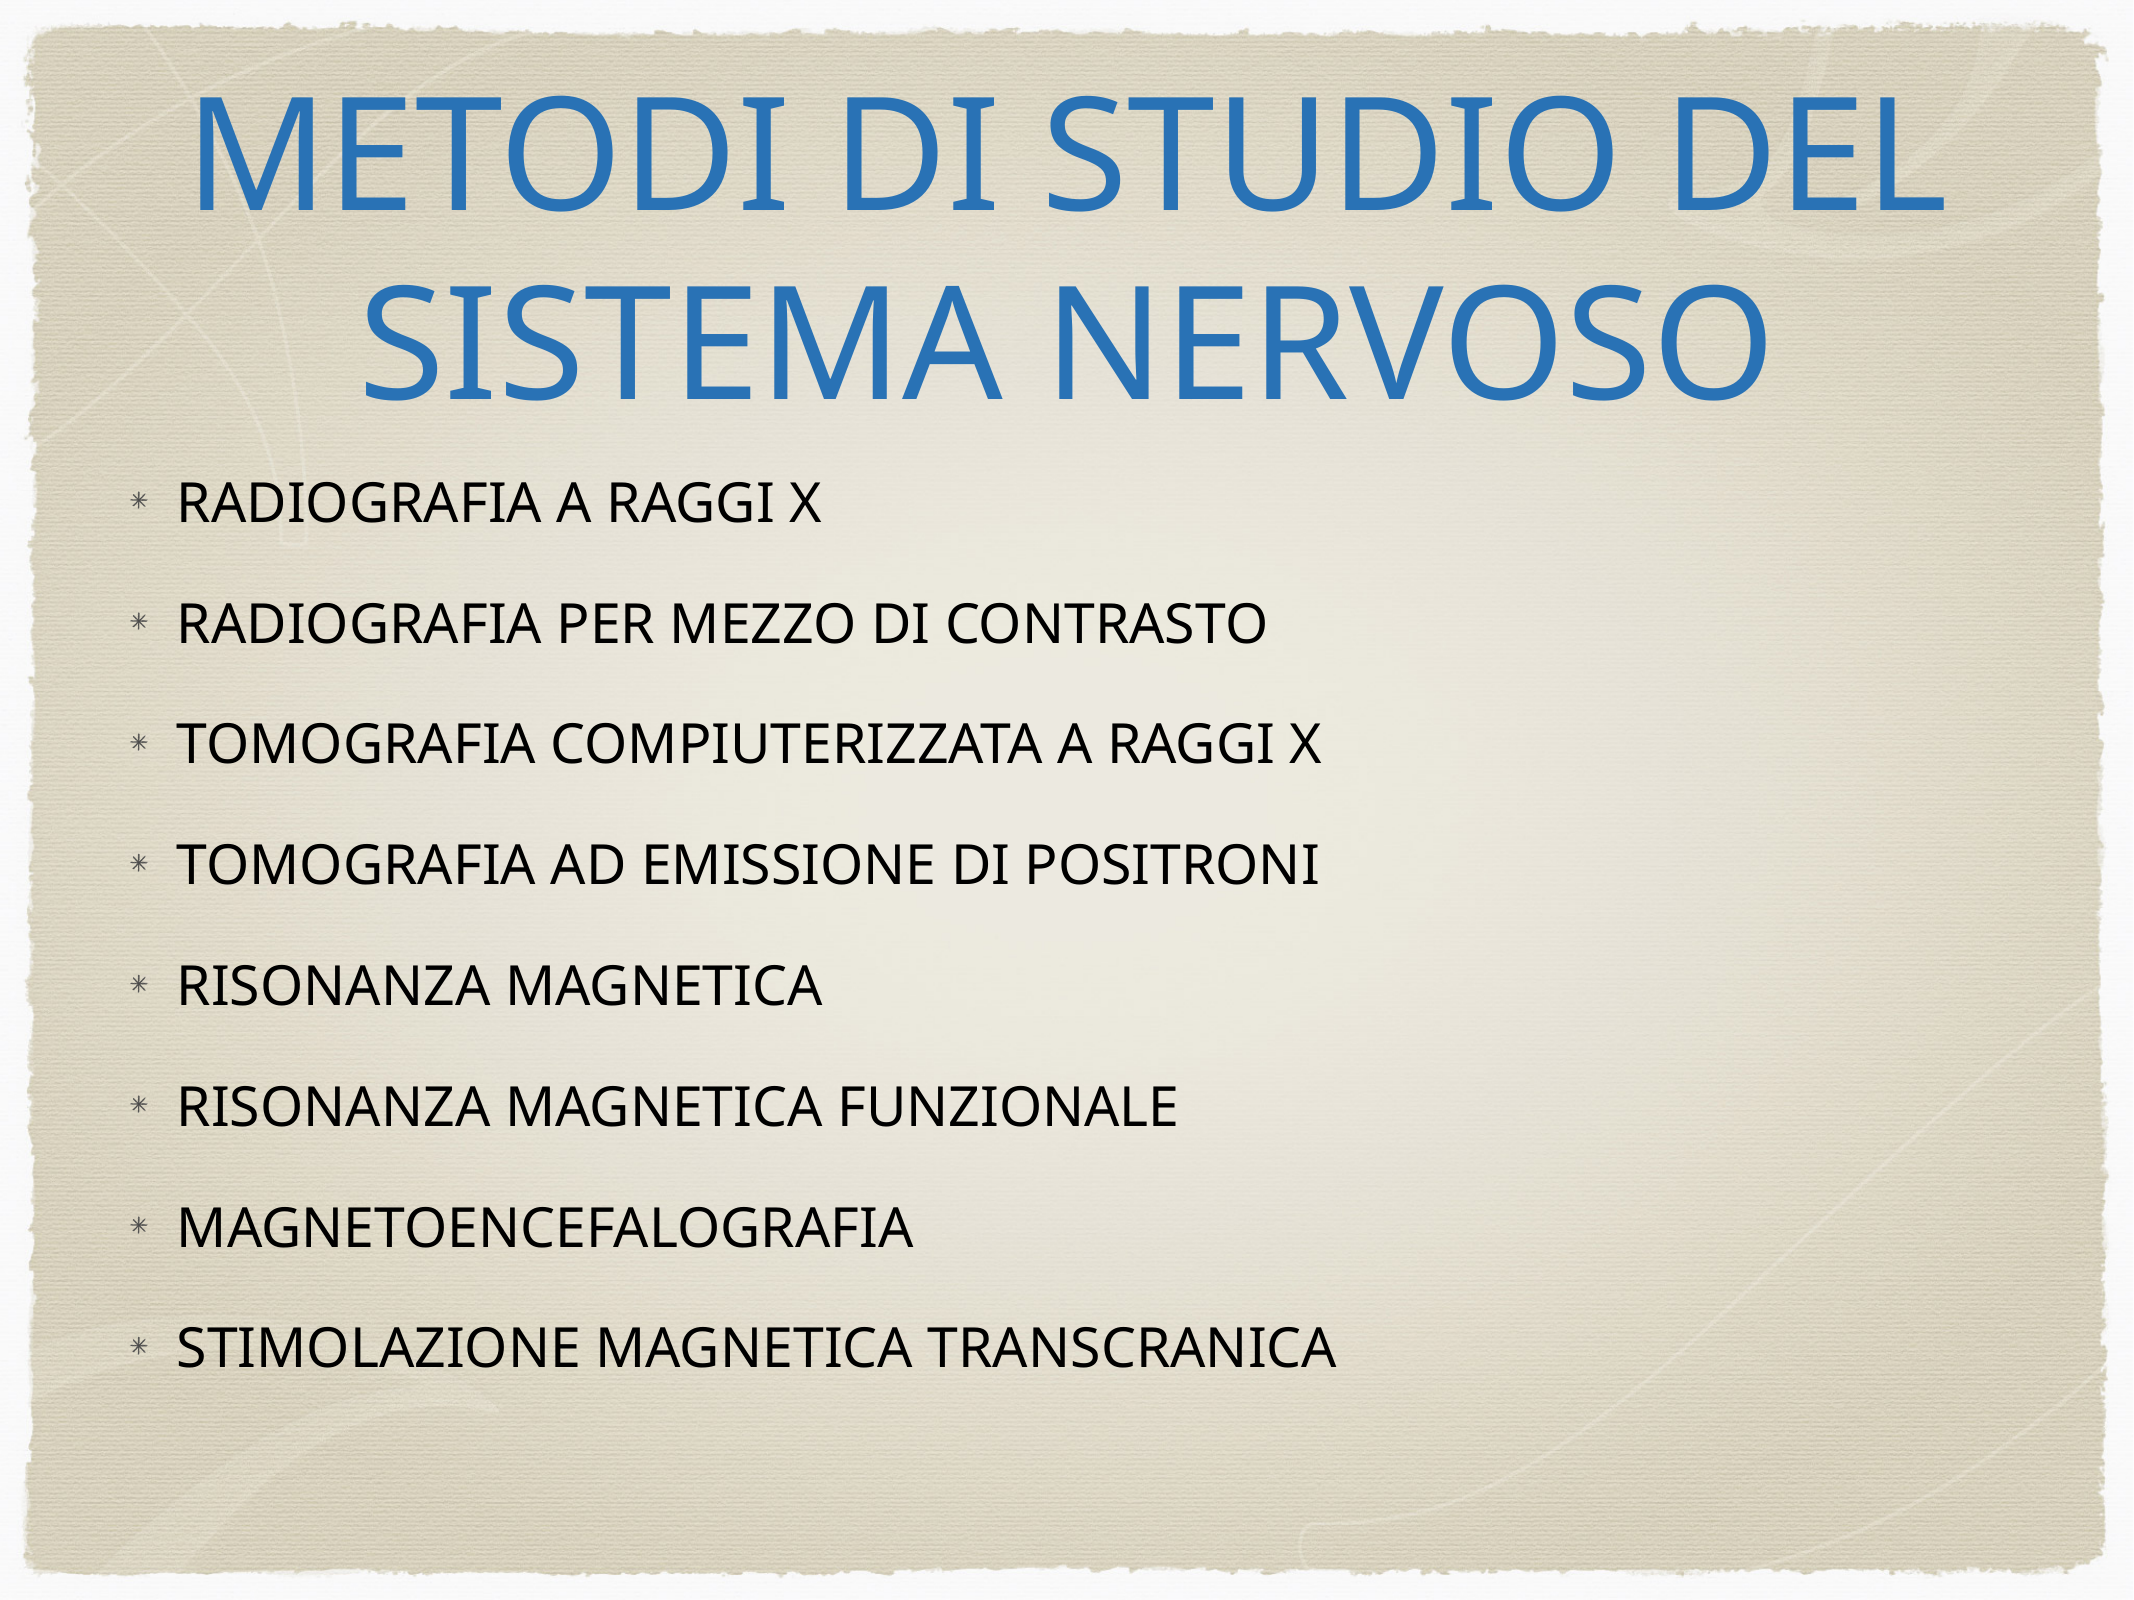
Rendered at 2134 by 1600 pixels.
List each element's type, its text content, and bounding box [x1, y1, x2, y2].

title METODI DI STUDIO DEL SISTEMA NERVOSO [128, 41, 2005, 443]
picture [0, 0, 2134, 1600]
list RADIOGRAFIA A RAGGI X RADIOGRAFIA PER MEZZO DI CONTRASTO TOMOGRAFIA COMPIUTERIZZATA A RAGGI X TOMOGRAFIA AD EMISSIONE DI POSITRONI RISONANZA MAGNETICA RISONANZA MAGNETICA FUNZIONALE MAGNETOENCEFALOGRAFIA STIMOLAZIONE MAGNETICA TRANSCRANICA [128, 453, 2005, 1393]
